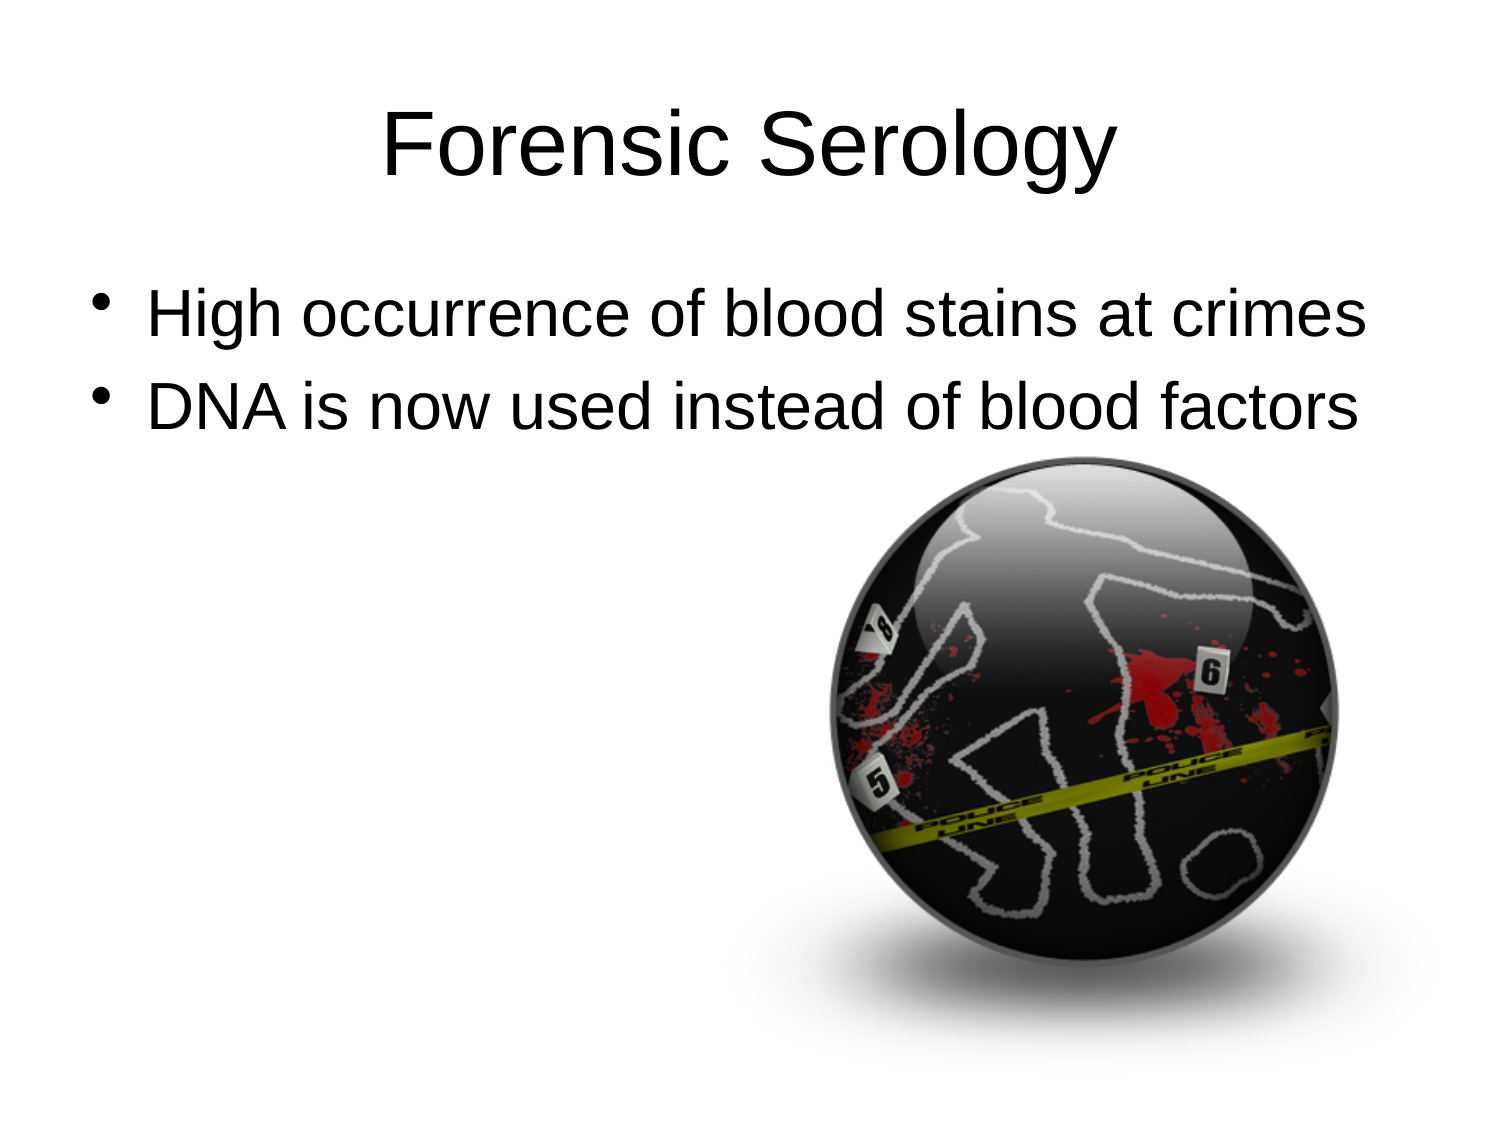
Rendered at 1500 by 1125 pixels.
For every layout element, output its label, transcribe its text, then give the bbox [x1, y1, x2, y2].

picture [724, 449, 1441, 1074]
list High occurrence of blood stains at crimes DNA is now used instead of blood factors [75, 262, 1425, 1005]
title Forensic Serology [75, 45, 1425, 233]
